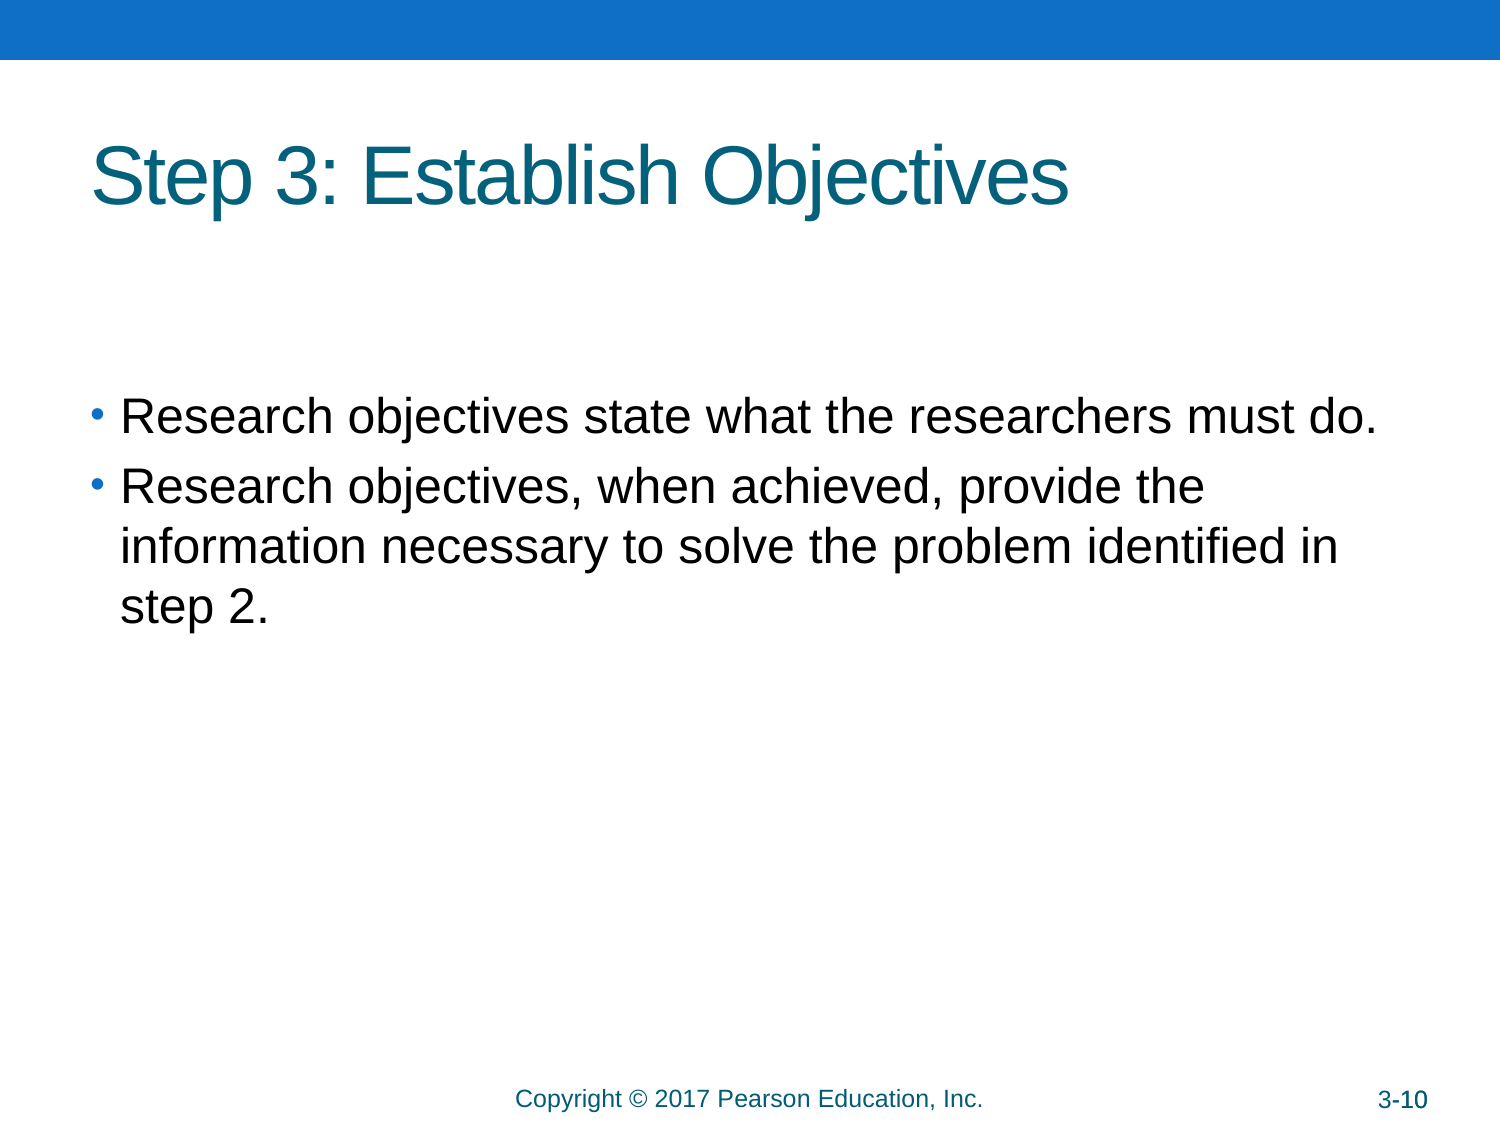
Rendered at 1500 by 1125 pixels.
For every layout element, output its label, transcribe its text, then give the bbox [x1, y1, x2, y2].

title Step 3: Establish Objectives [75, 90, 1425, 253]
list Research objectives state what the researchers must do. Research objectives, when achieved, provide the information necessary to solve the problem identified in step 2. [75, 376, 1425, 1125]
